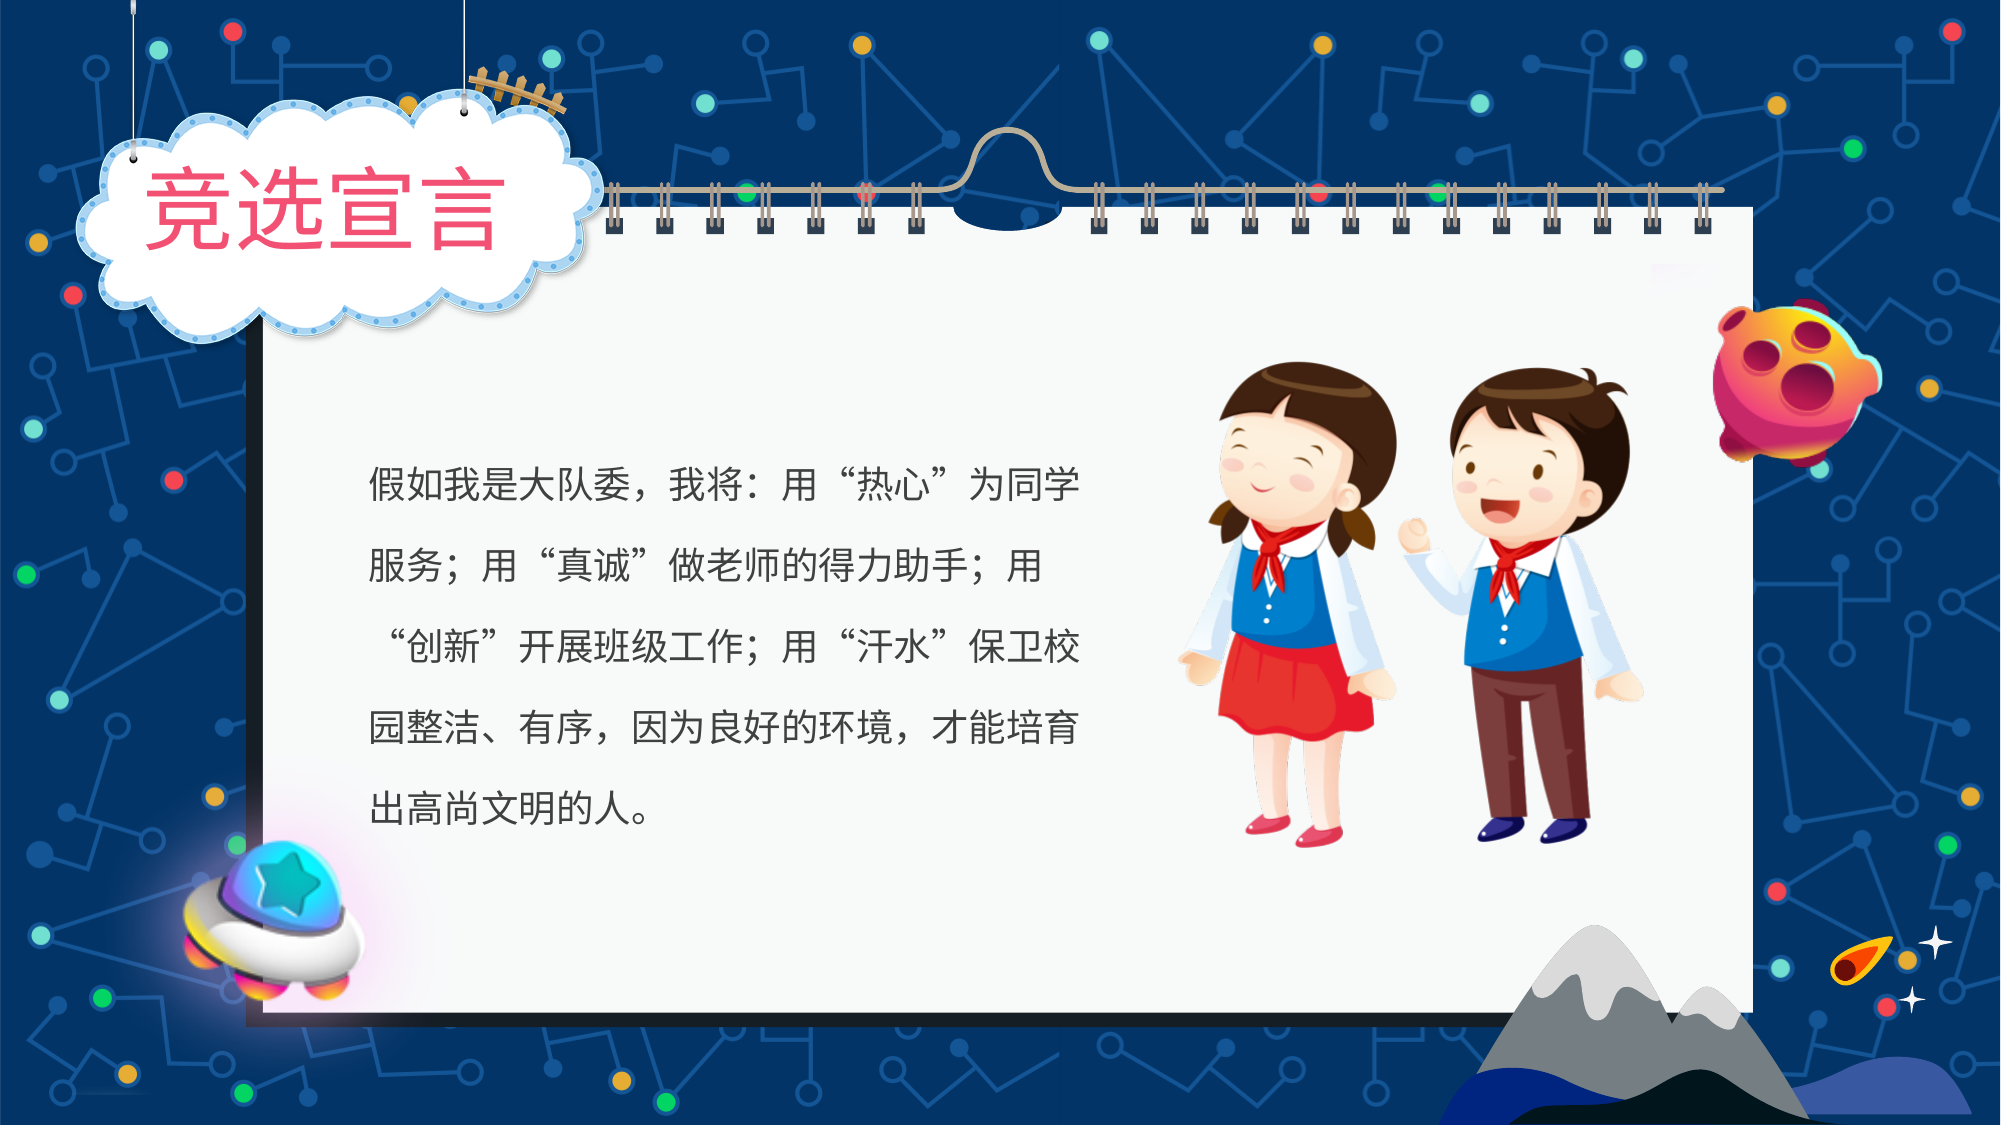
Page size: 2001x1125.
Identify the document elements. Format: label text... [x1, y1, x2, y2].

text_box 竞选宣言 [54, 144, 598, 270]
picture [0, 0, 2001, 1125]
text_box 假如我是大队委，我将：用“热心”为同学服务；用“真诚”做老师的得力助手；用“创新”开展班级工作；用“汗水”保卫校园整洁、有序，因为良好的环境，才能培育出高尚文明的人。 [353, 417, 1129, 837]
